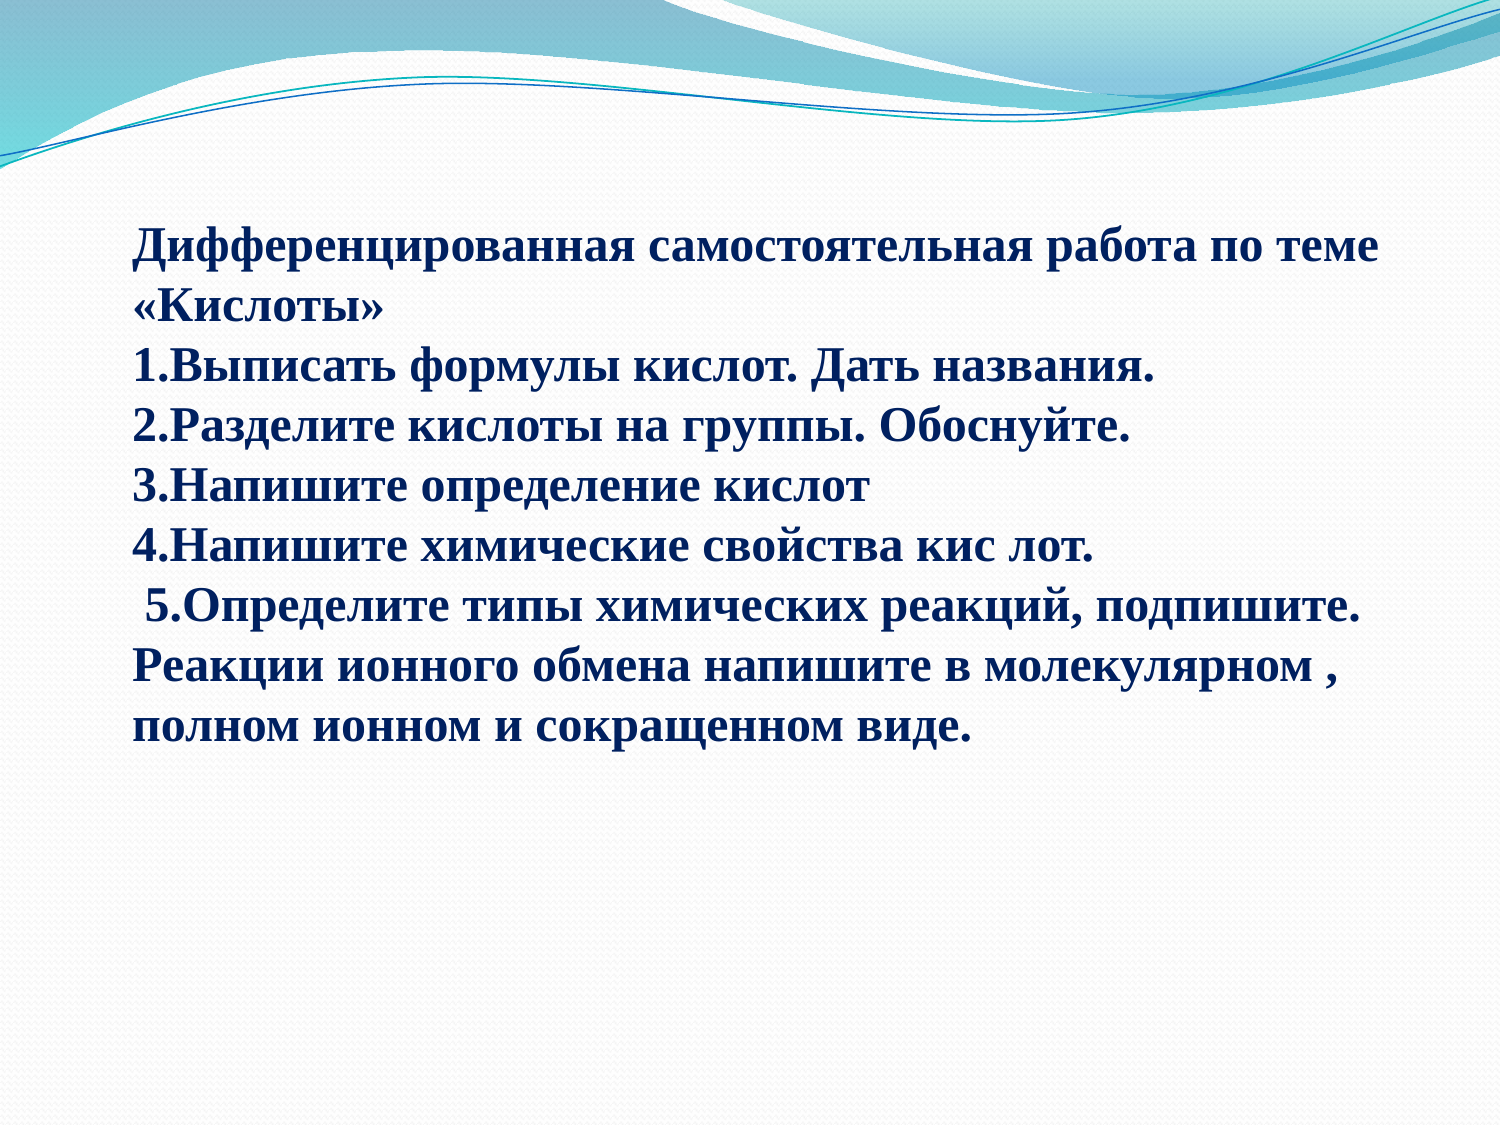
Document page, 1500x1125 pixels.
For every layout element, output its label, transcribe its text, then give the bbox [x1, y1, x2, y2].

text_box Дифференцированная самостоятельная работа по теме «Кислоты» 1.Выписать формулы кислот. Дать названия. 2.Разделите кислоты на группы. Обоснуйте. 3.Напишите определение кислот 4.Напишите химические свойства кис лот. 5.Определите типы химических реакций, подпишите. Реакции ионного обмена напишите в молекулярном , полном ионном и сокращенном виде. [117, 203, 1407, 1104]
